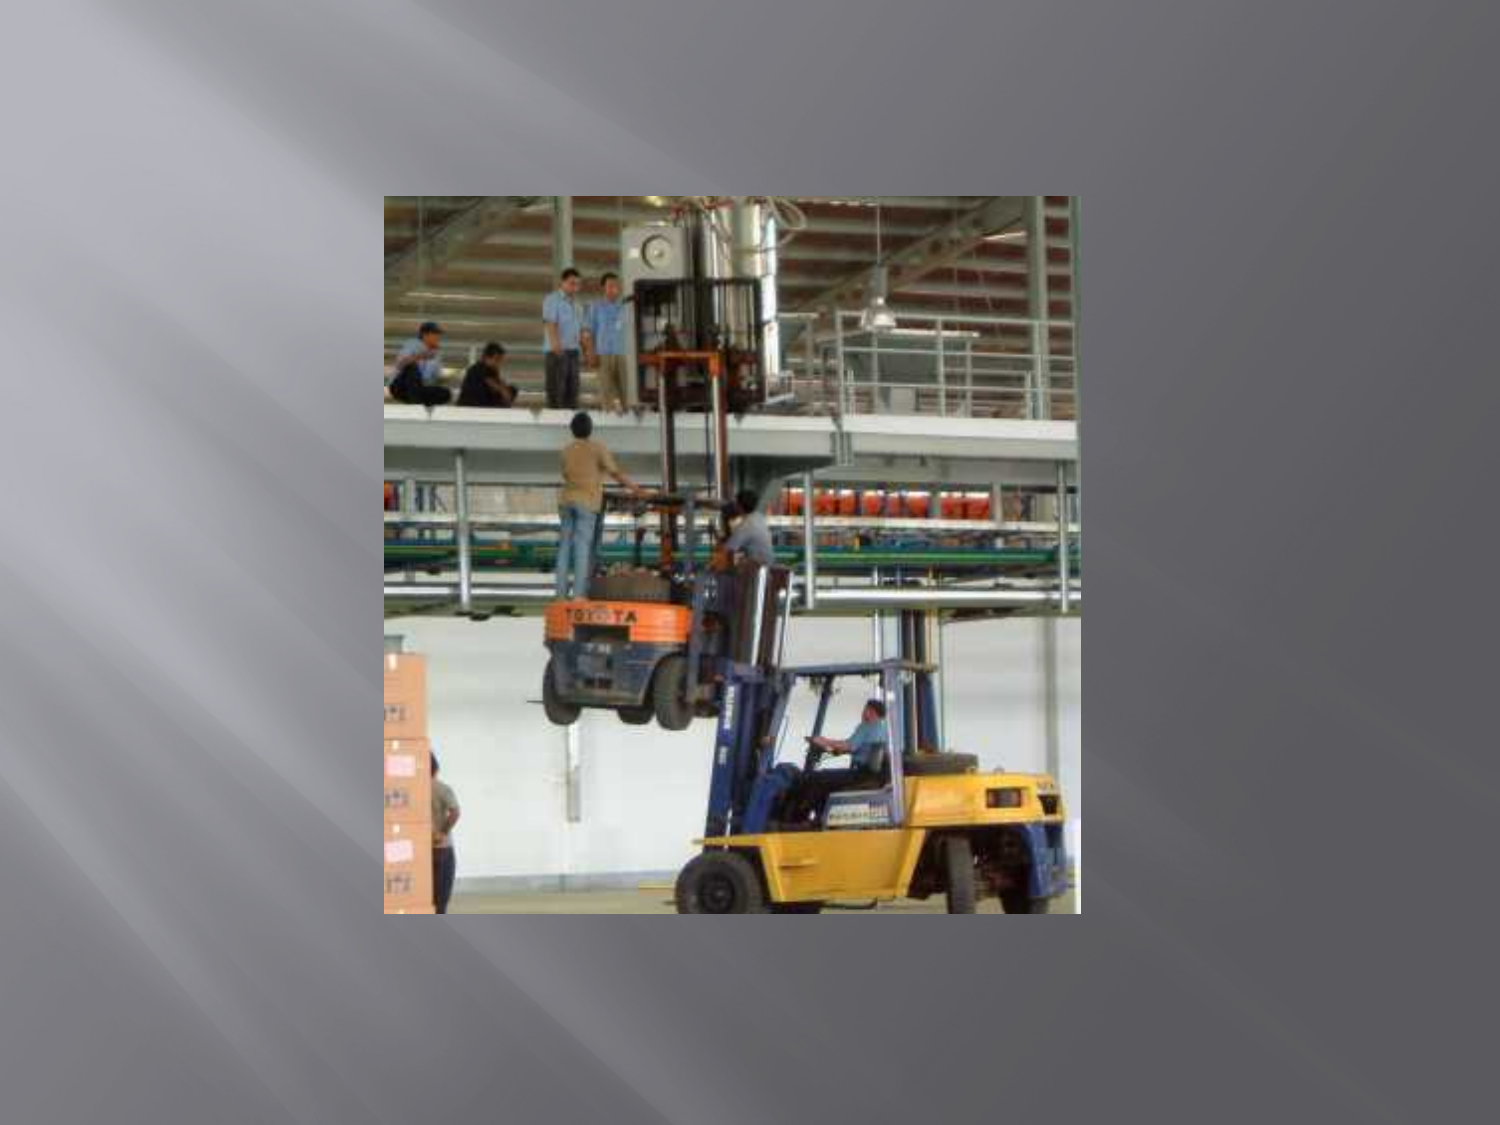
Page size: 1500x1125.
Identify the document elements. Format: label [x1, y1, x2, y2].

picture [384, 195, 1081, 915]
